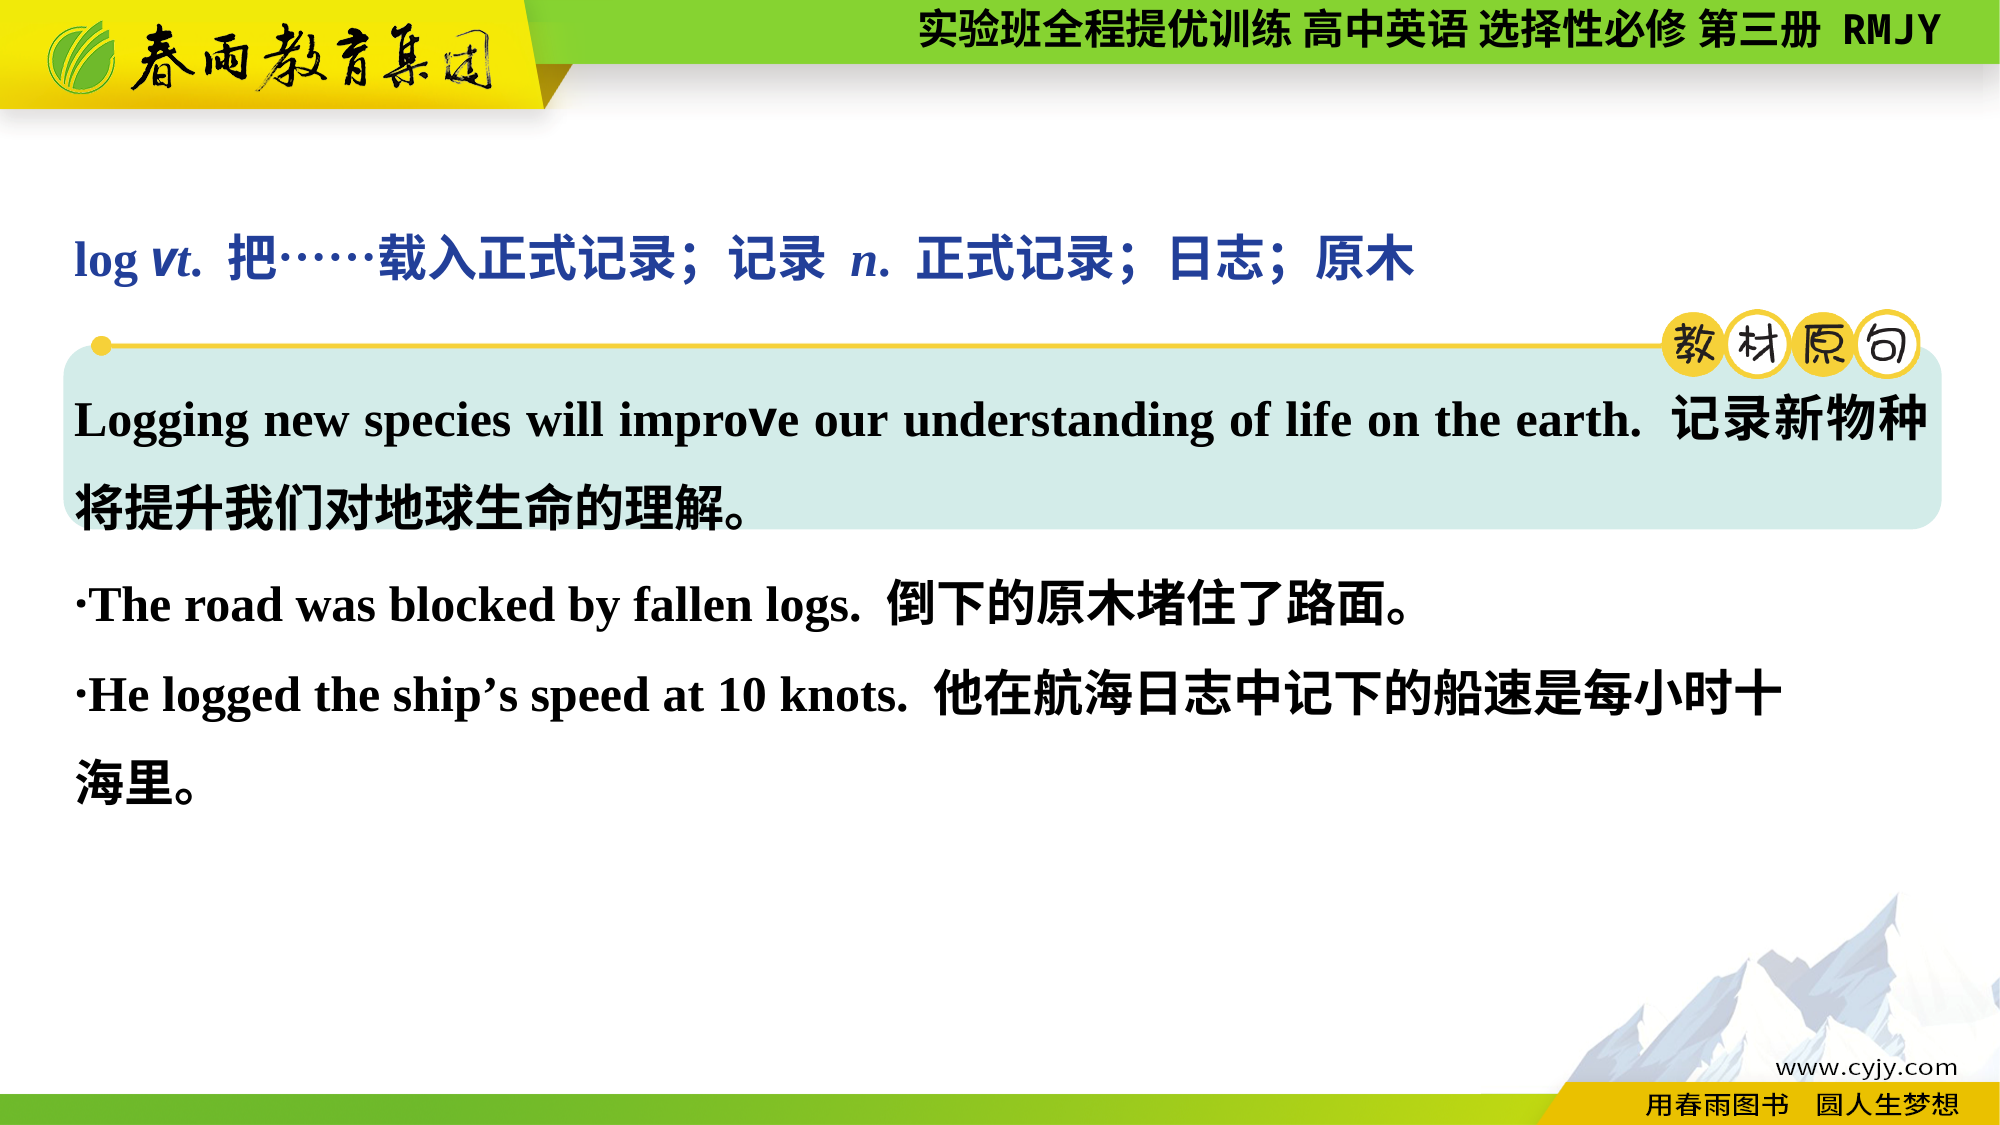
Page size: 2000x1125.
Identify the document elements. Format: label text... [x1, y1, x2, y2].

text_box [90, 309, 1921, 409]
picture [0, 0, 2000, 1125]
list log vt. 把……载入正式记录；记录 n. 正式记录；日志；原木 [59, 188, 1944, 285]
text_box Logging new species will improve our understanding of life on the earth. 记录新物种将提升我们对地球生命的理解。 [59, 348, 1944, 534]
text_box ·The road was blocked by fallen logs. 倒下的原木堵住了路面。 ·He logged the ship’s speed at 10 knots. 他在航海日志中记下的船速是每小时十 海里。 [59, 534, 1944, 820]
